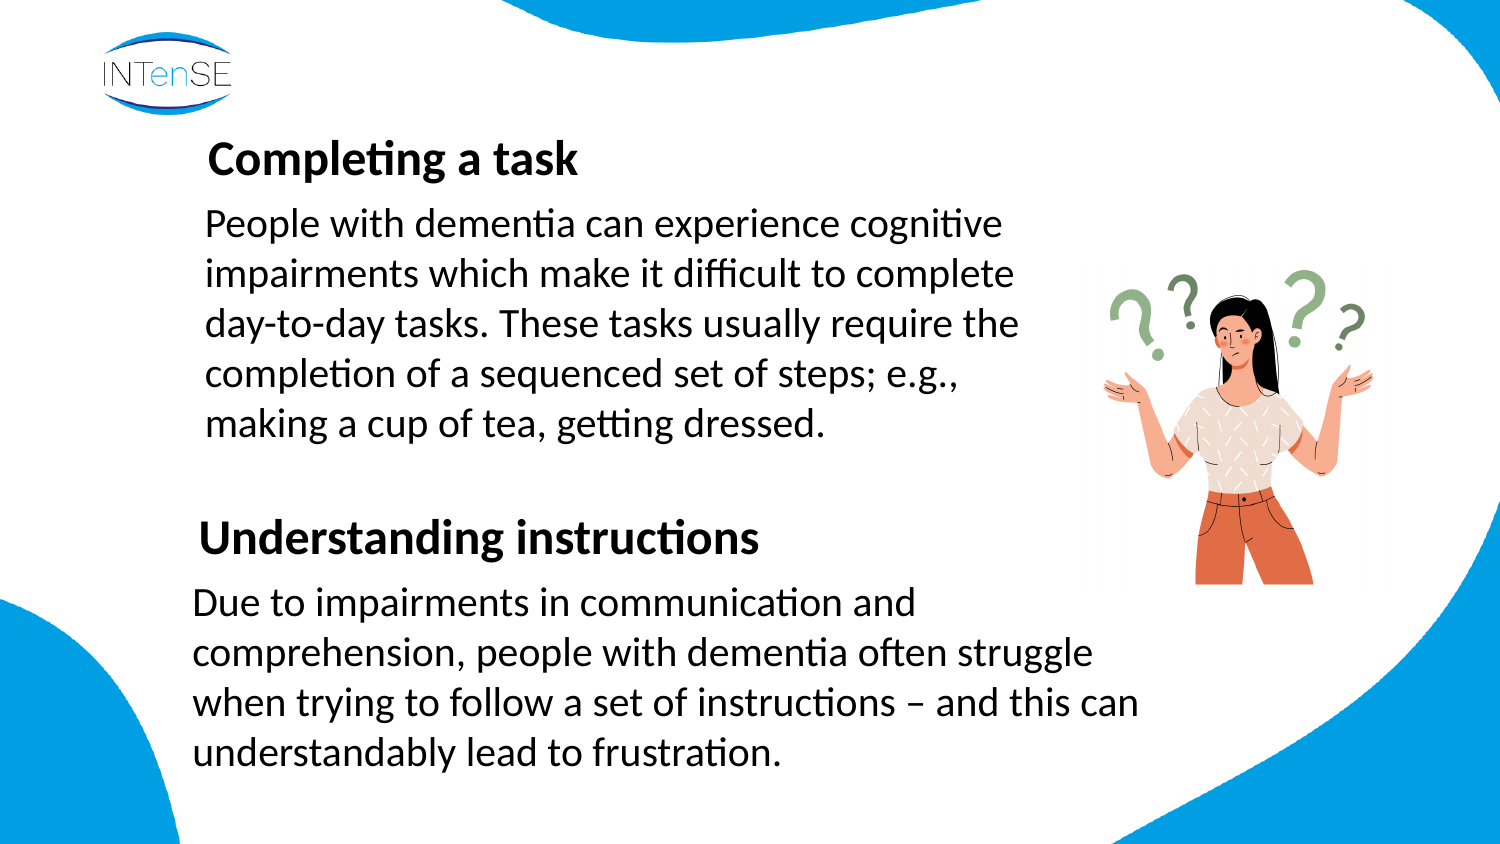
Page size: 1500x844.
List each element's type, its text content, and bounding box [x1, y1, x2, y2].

title Understanding instructions [129, 496, 775, 638]
text_box People with dementia can experience cognitive impairments which make it difficult to complete day-to-day tasks. These tasks usually require the completion of a sequenced set of steps; e.g., making a cup of tea, getting dressed. [189, 188, 1102, 454]
picture [0, 0, 1500, 844]
text_box Due to impairments in communication and comprehension, people with dementia often struggle when trying to follow a set of instructions – and this can understandably lead to frustration. [177, 567, 1175, 783]
text_box Completing a task [177, 117, 594, 259]
